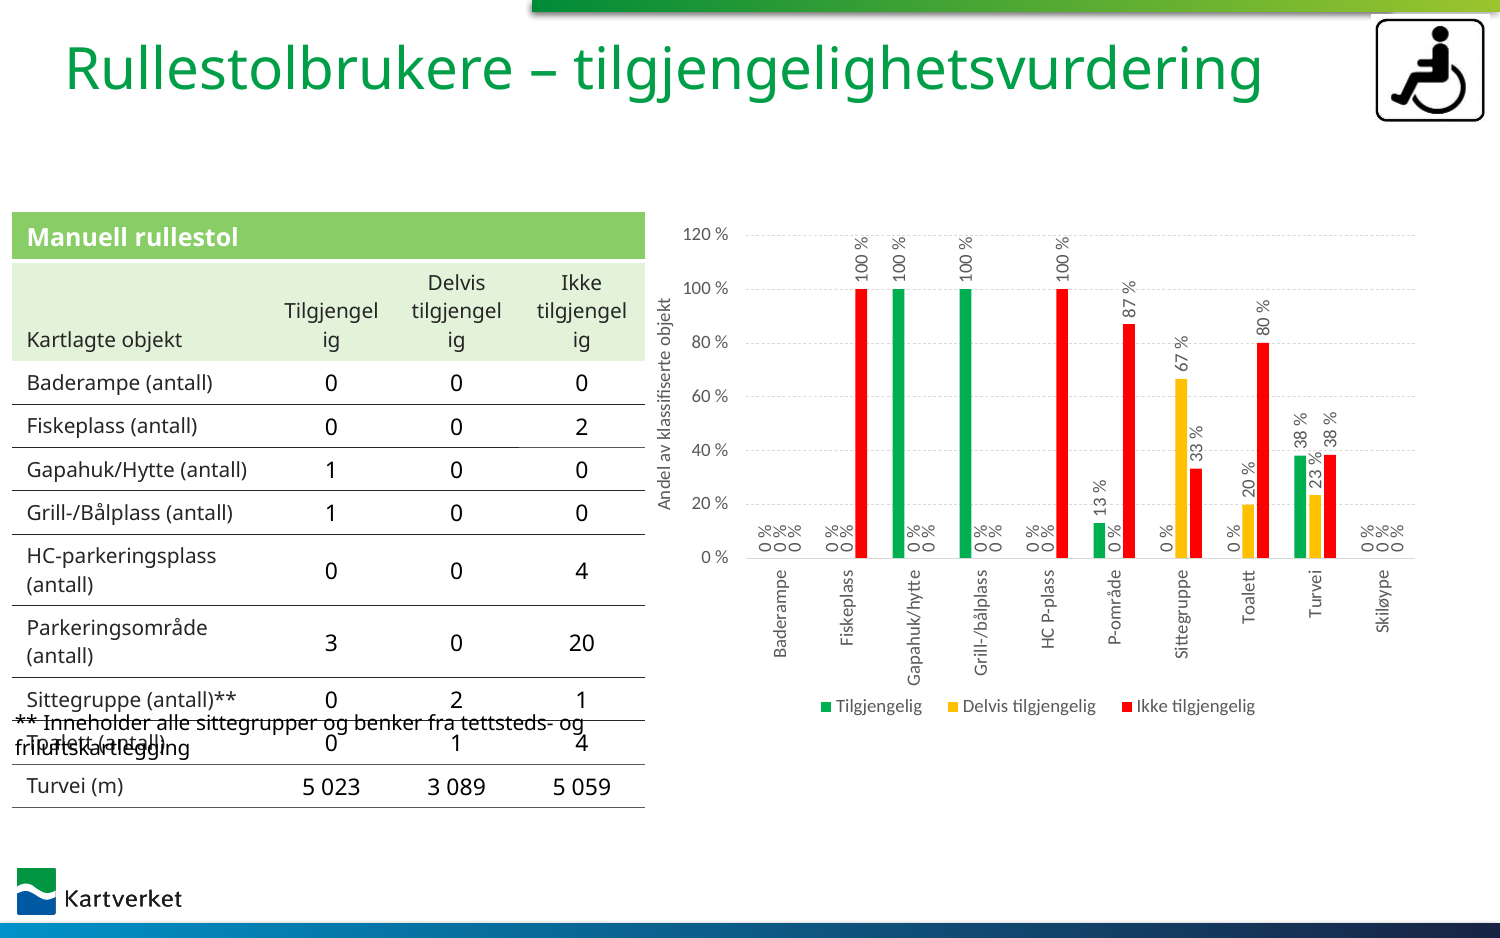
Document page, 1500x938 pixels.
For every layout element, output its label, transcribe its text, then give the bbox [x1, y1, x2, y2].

table_cell 5 023 [269, 768, 394, 807]
table_header Manuell rullestol [12, 212, 645, 259]
text_box Rullestolbrukere – tilgjengelighetsvurdering [49, 12, 1372, 109]
table_cell 2 [519, 405, 638, 447]
table_cell 0 [269, 405, 394, 447]
table_cell 5 059 [519, 768, 645, 807]
table_cell Kartlagte objekt [12, 263, 269, 361]
table_cell Baderampe (antall) [12, 361, 269, 404]
table_cell Ikke tilgjengelig [519, 263, 638, 361]
table_cell 0 [269, 361, 394, 404]
table_cell 0 [394, 491, 519, 534]
table_cell 0 [519, 448, 638, 490]
table_cell 0 [394, 448, 519, 490]
picture [643, 218, 1427, 728]
table_cell 0 [394, 606, 519, 677]
table_cell 0 [269, 678, 394, 702]
table_cell 0 [269, 535, 394, 605]
picture [1371, 13, 1491, 127]
table_cell 0 [394, 405, 519, 447]
table_cell Tilgjengelig [269, 263, 394, 361]
table_cell Turvei (m) [12, 768, 269, 807]
table_cell 2 [394, 678, 519, 702]
table_cell 20 [519, 606, 638, 677]
table_cell 4 [519, 535, 638, 605]
table_cell 1 [519, 678, 638, 702]
table_cell Parkeringsområde (antall) [12, 606, 269, 677]
table_cell 3 089 [394, 768, 519, 807]
text_box ** Inneholder alle sittegrupper og benker fra tettsteds- og friluftskartlegging [0, 702, 745, 768]
table_cell Delvis tilgjengelig [394, 263, 519, 361]
table_cell 3 [269, 606, 394, 677]
table_cell Sittegruppe (antall)** [12, 678, 269, 702]
table_cell 0 [519, 491, 638, 534]
table_cell Fiskeplass (antall) [12, 405, 269, 447]
table_cell 1 [269, 491, 394, 534]
table_cell 0 [394, 535, 519, 605]
table_cell 0 [394, 361, 519, 404]
table_cell 0 [519, 361, 638, 404]
table_cell Grill-/Bålplass (antall) [12, 491, 269, 534]
table_cell 1 [269, 448, 394, 490]
table_cell HC-parkeringsplass (antall) [12, 535, 269, 605]
table_cell Gapahuk/Hytte (antall) [12, 448, 269, 490]
